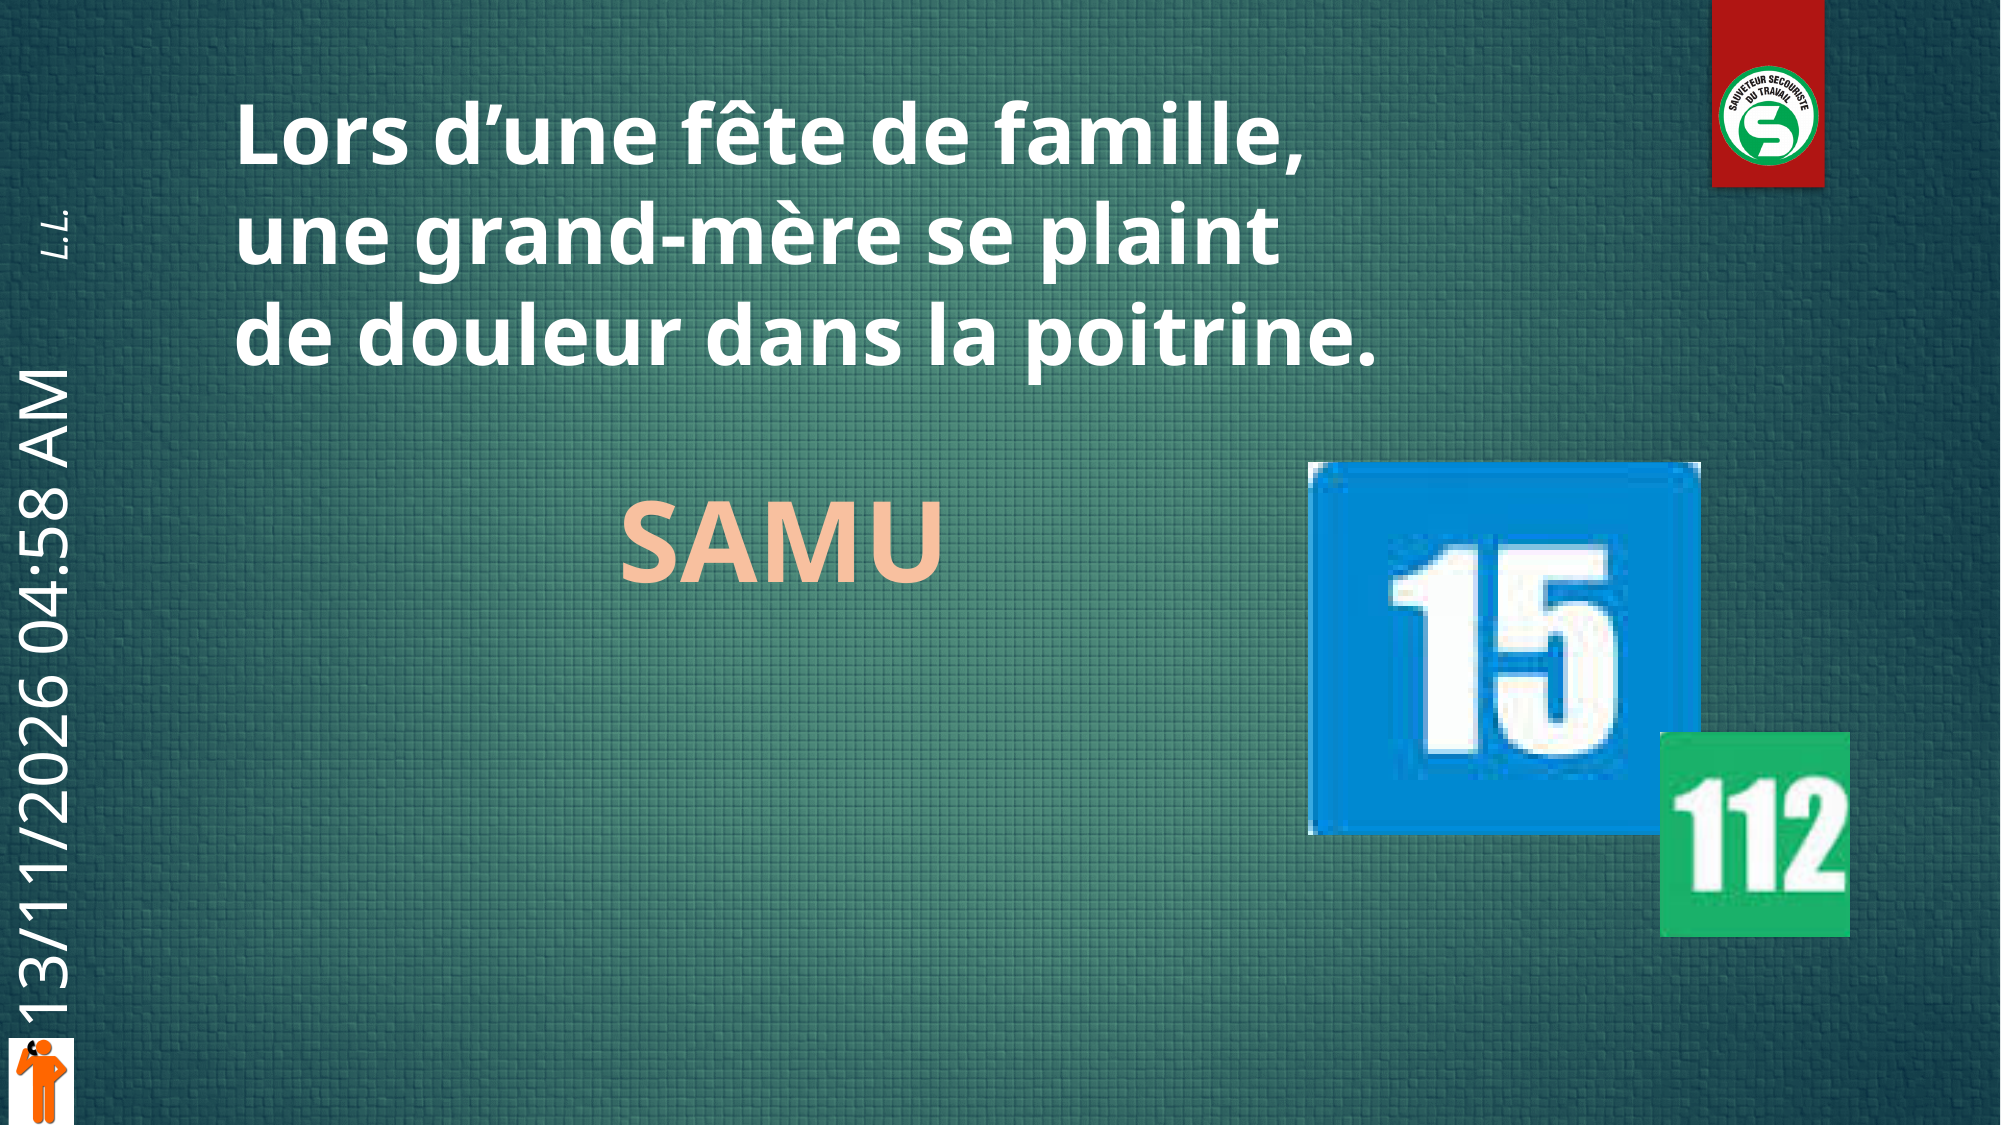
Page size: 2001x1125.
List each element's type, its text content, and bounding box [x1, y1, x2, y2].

picture [1718, 65, 1819, 166]
text_box Lors d’une fête de famille, une grand-mère se plaint de douleur dans la poitrine. [218, 74, 1400, 389]
picture [1299, 462, 1851, 937]
text_box SAMU [603, 462, 965, 613]
picture [8, 1038, 74, 1125]
